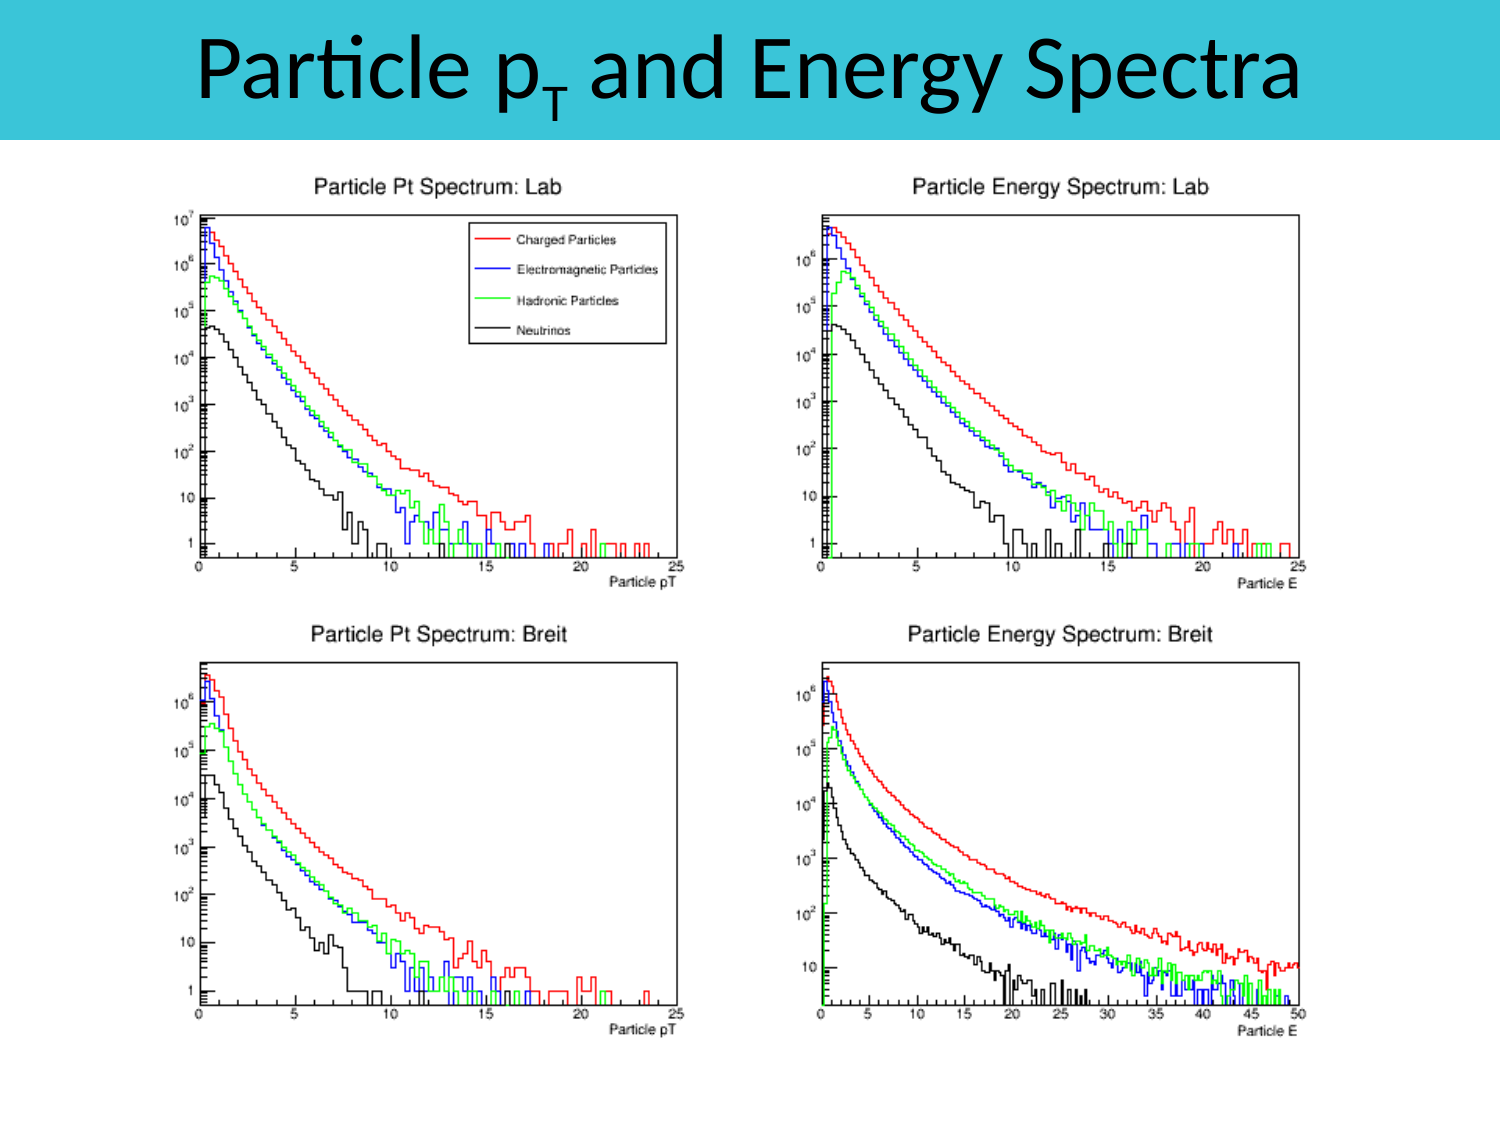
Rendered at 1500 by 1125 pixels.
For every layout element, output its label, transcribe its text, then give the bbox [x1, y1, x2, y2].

text_box Particle pT and Energy Spectra [0, 0, 1500, 140]
picture [128, 163, 1372, 1058]
